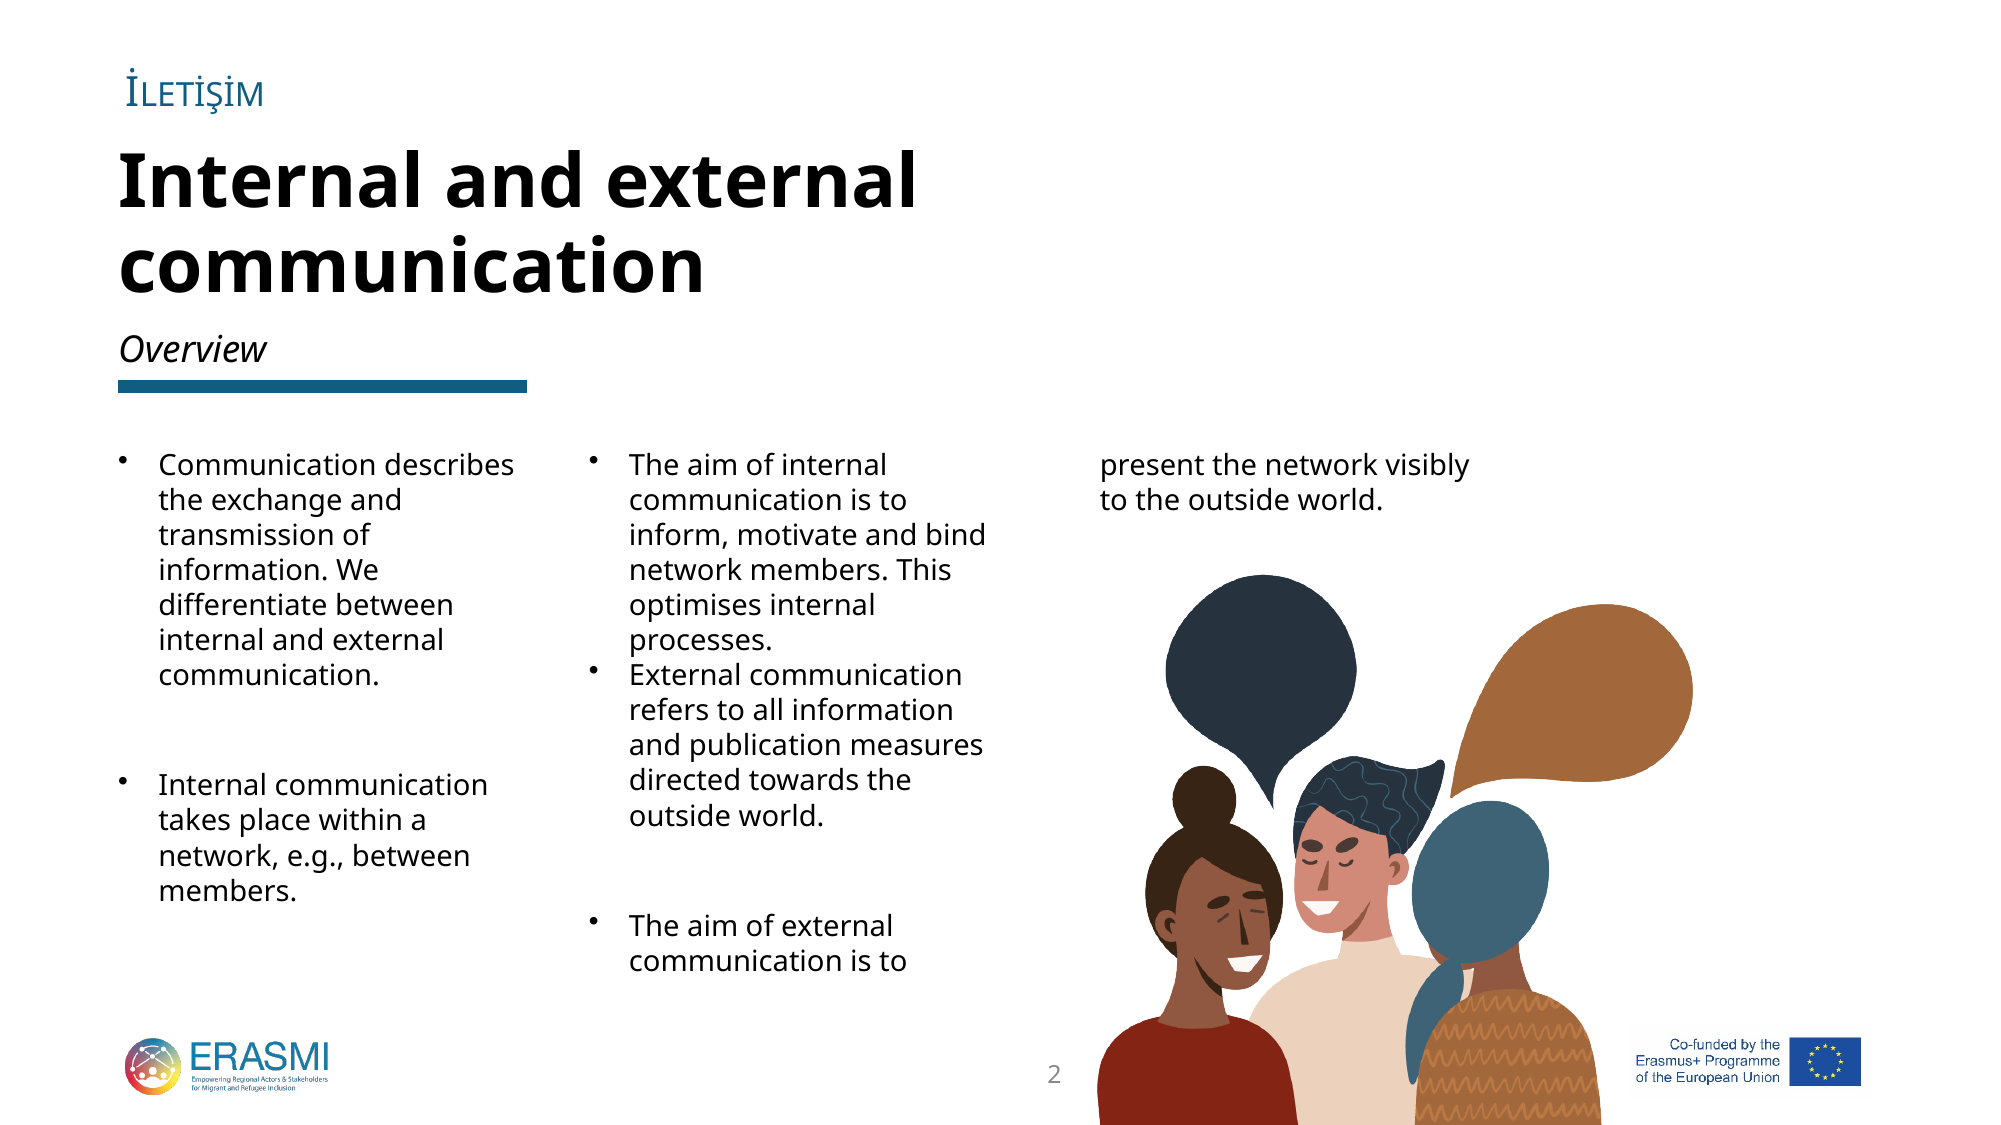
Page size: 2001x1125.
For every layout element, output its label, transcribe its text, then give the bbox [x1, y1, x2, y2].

picture [118, 1035, 332, 1098]
list Communication describes the exchange and transmission of information. We differentiate between internal and external communication. Internal communication takes place within a network, e.g., between members. The aim of internal communication is to inform, motivate and bind network members. This optimises internal processes. External communication refers to all information and publication measures directed towards the outside world. The aim of external communication is to present the network visibly to the outside world. [117, 445, 1472, 1001]
title Internal and external communication [117, 138, 1342, 297]
list Overview [117, 311, 528, 371]
picture [1096, 574, 1872, 1125]
